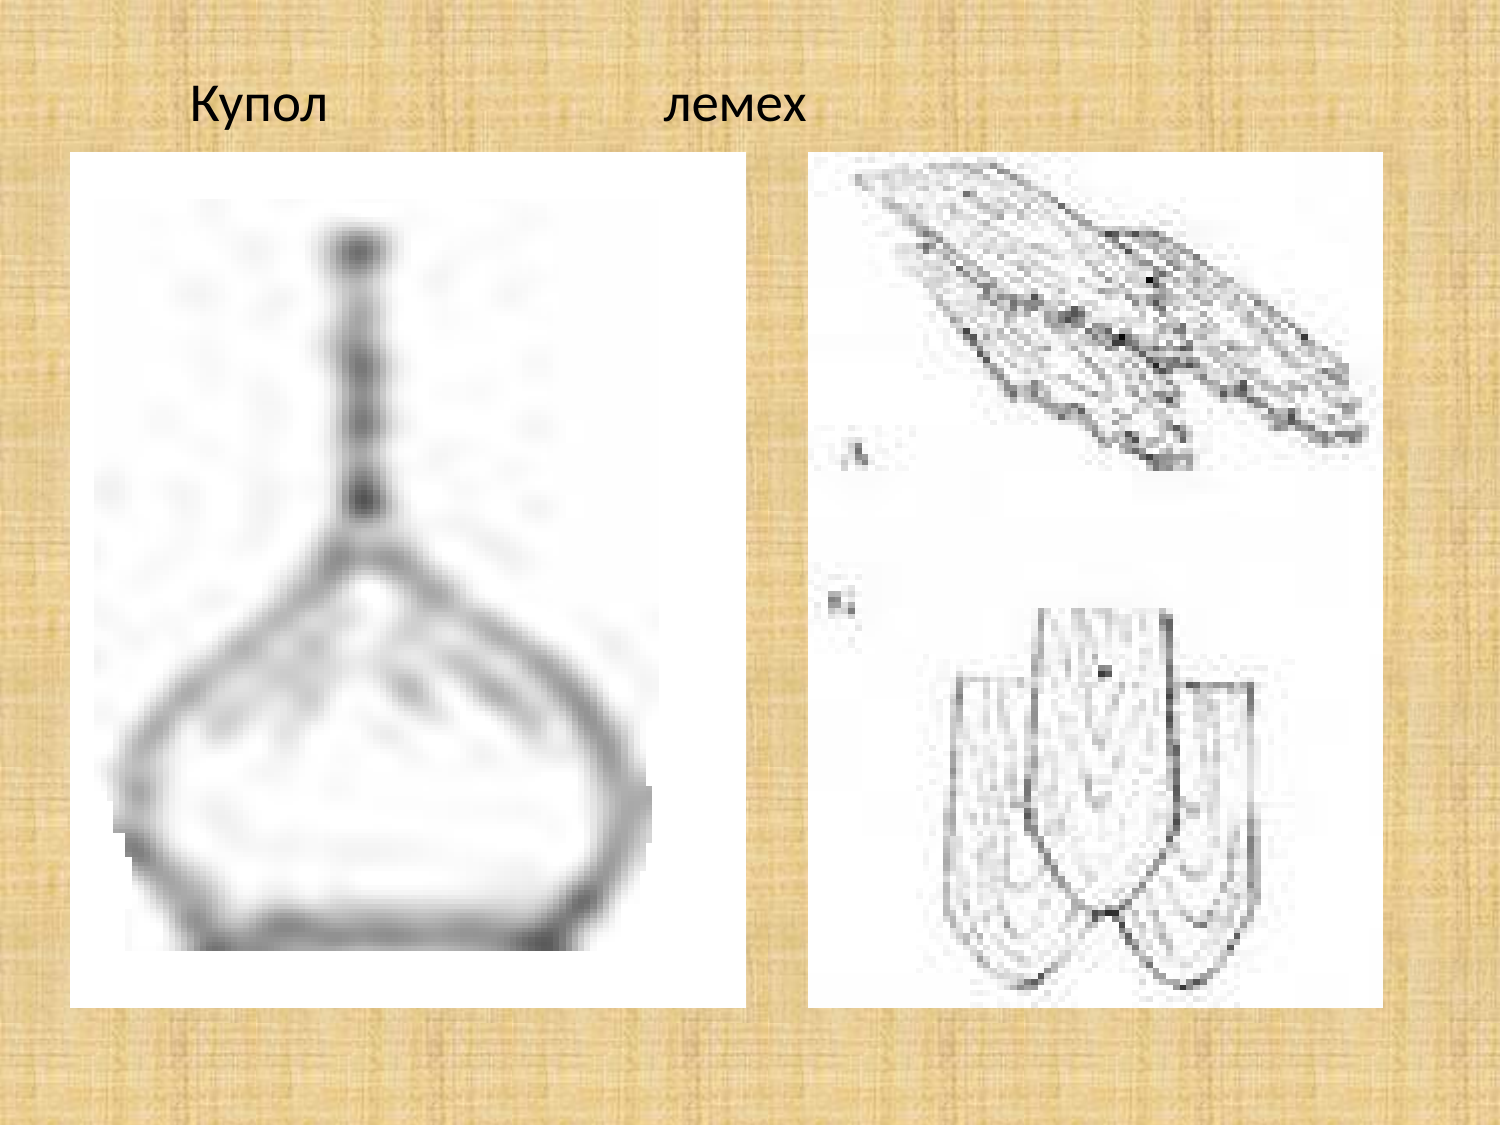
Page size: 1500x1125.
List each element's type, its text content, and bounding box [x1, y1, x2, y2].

title Купол лемех [112, 58, 1388, 141]
picture [0, 0, 1500, 1125]
